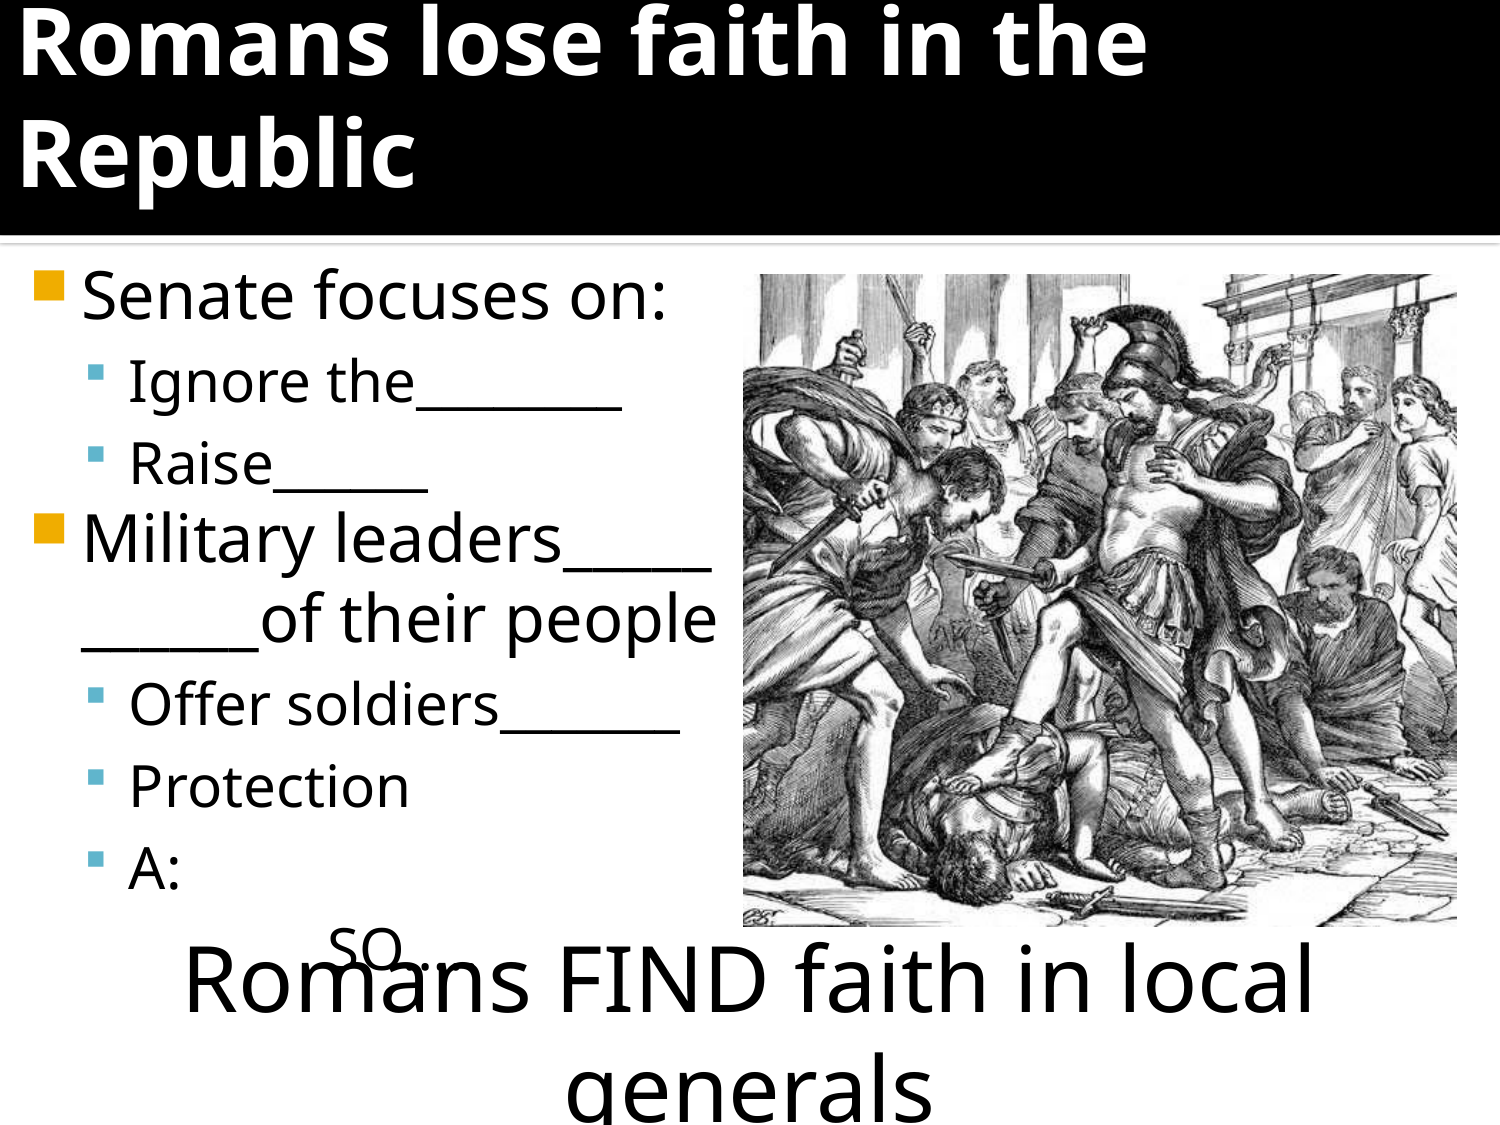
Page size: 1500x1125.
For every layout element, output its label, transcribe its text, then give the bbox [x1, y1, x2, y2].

list Senate focuses on: Ignore the________ Raise______ Military leaders_____ ______of their people Offer soldiers_______ Protection A: SO….. [0, 237, 738, 937]
picture [743, 274, 1457, 927]
title Romans lose faith in the Republic [0, 0, 1500, 188]
text_box Romans FIND faith in local generals [0, 937, 1500, 1125]
